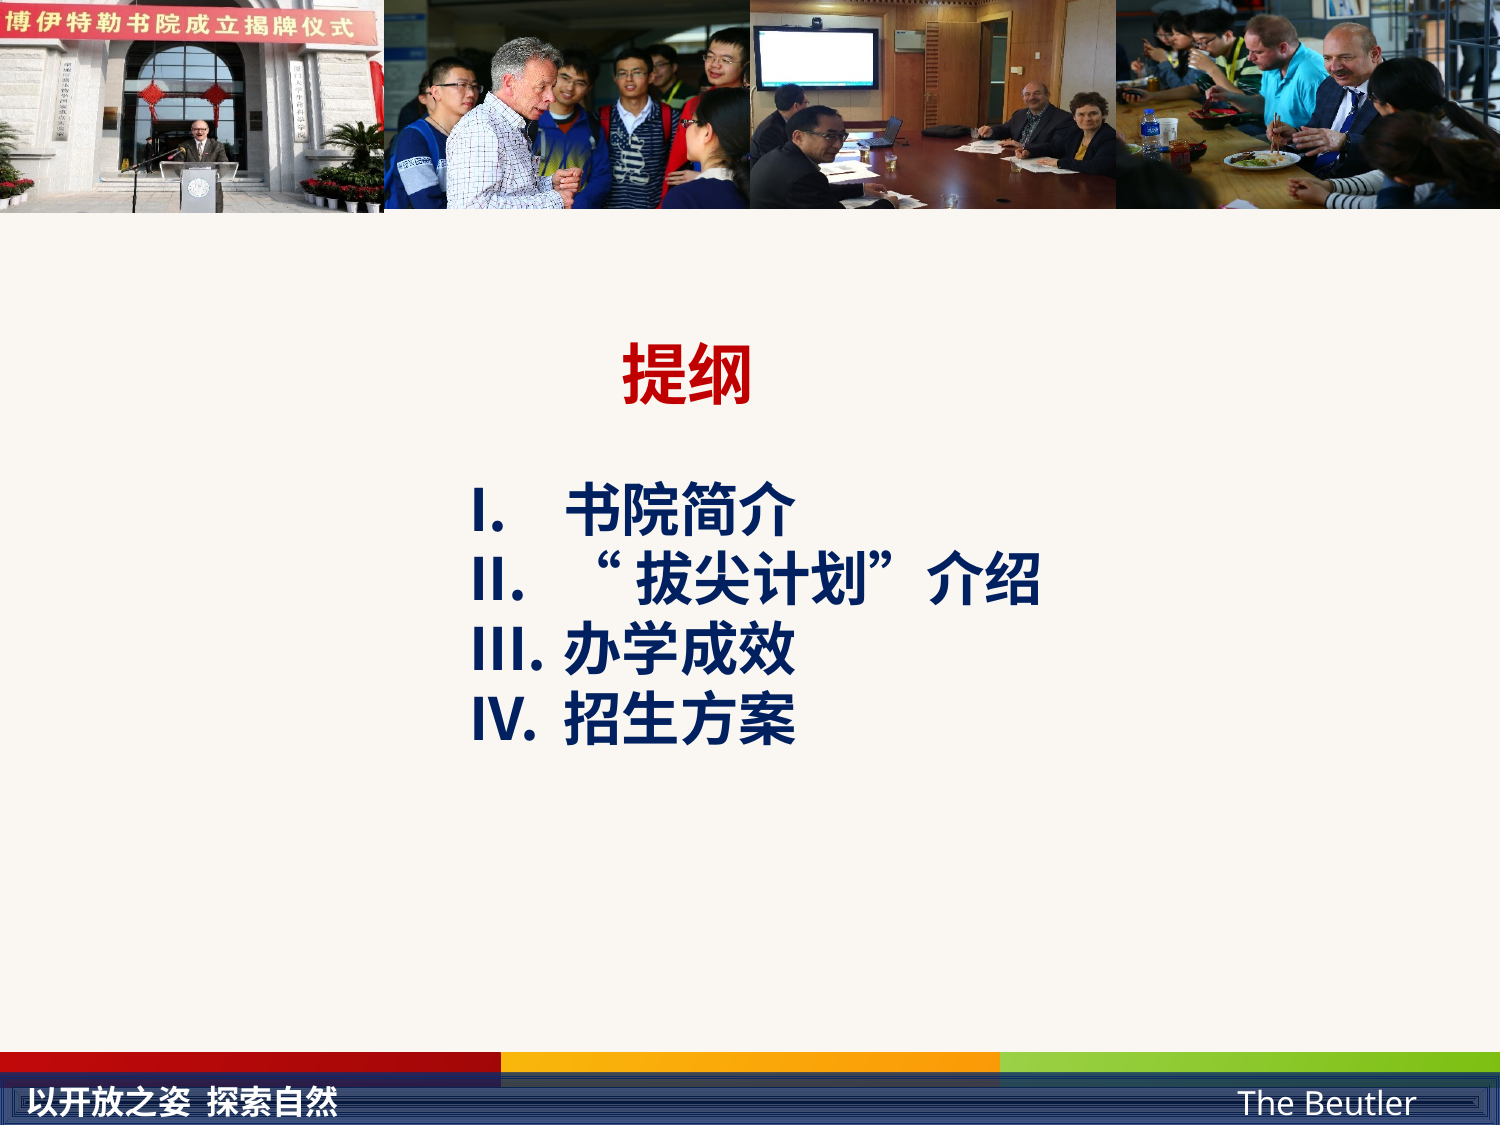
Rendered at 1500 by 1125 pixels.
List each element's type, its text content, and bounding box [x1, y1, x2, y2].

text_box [0, 0, 1500, 213]
text_box 提纲 [0, 279, 1333, 467]
subtitle 书院简介 “拔尖计划”介绍 办学成效 招生方案 [454, 467, 1235, 950]
